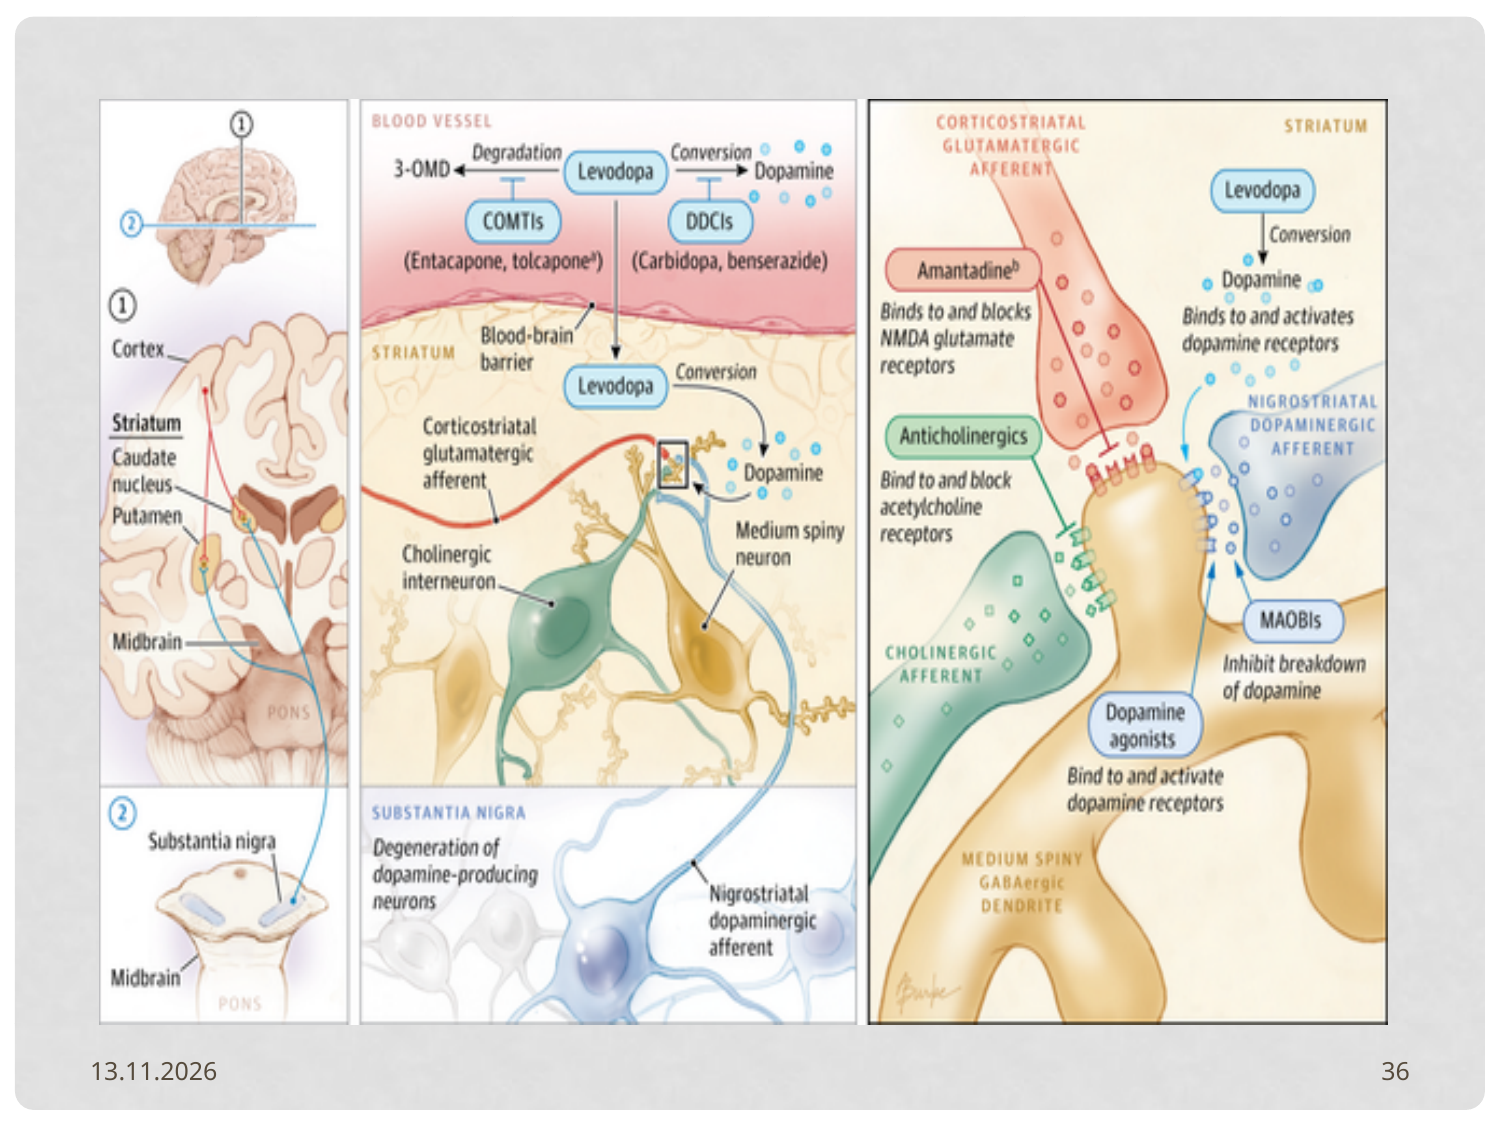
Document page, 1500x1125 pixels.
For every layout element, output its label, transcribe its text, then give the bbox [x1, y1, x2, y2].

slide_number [75, 1042, 425, 1103]
slide_number 36 [1074, 1042, 1425, 1103]
picture [99, 99, 1388, 1026]
